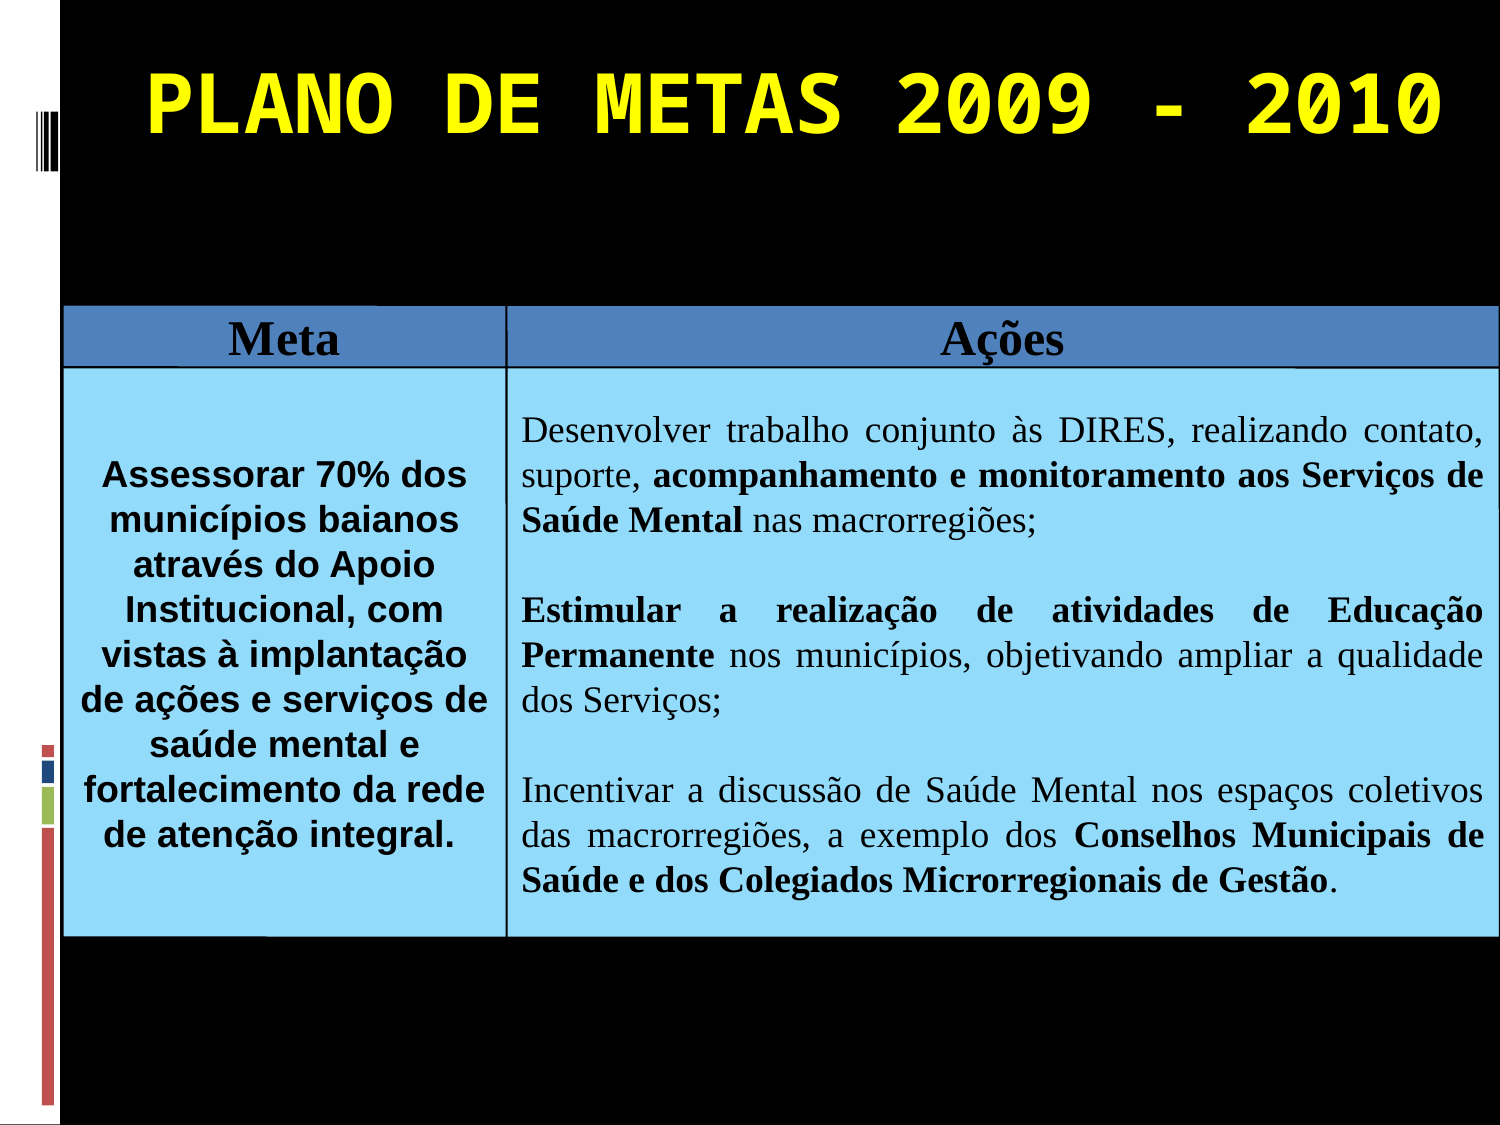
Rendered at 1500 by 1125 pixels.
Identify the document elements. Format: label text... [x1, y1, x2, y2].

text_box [62, 304, 1500, 1067]
text_box PLANO DE METAS 2009 - 2010 [129, 42, 1500, 185]
